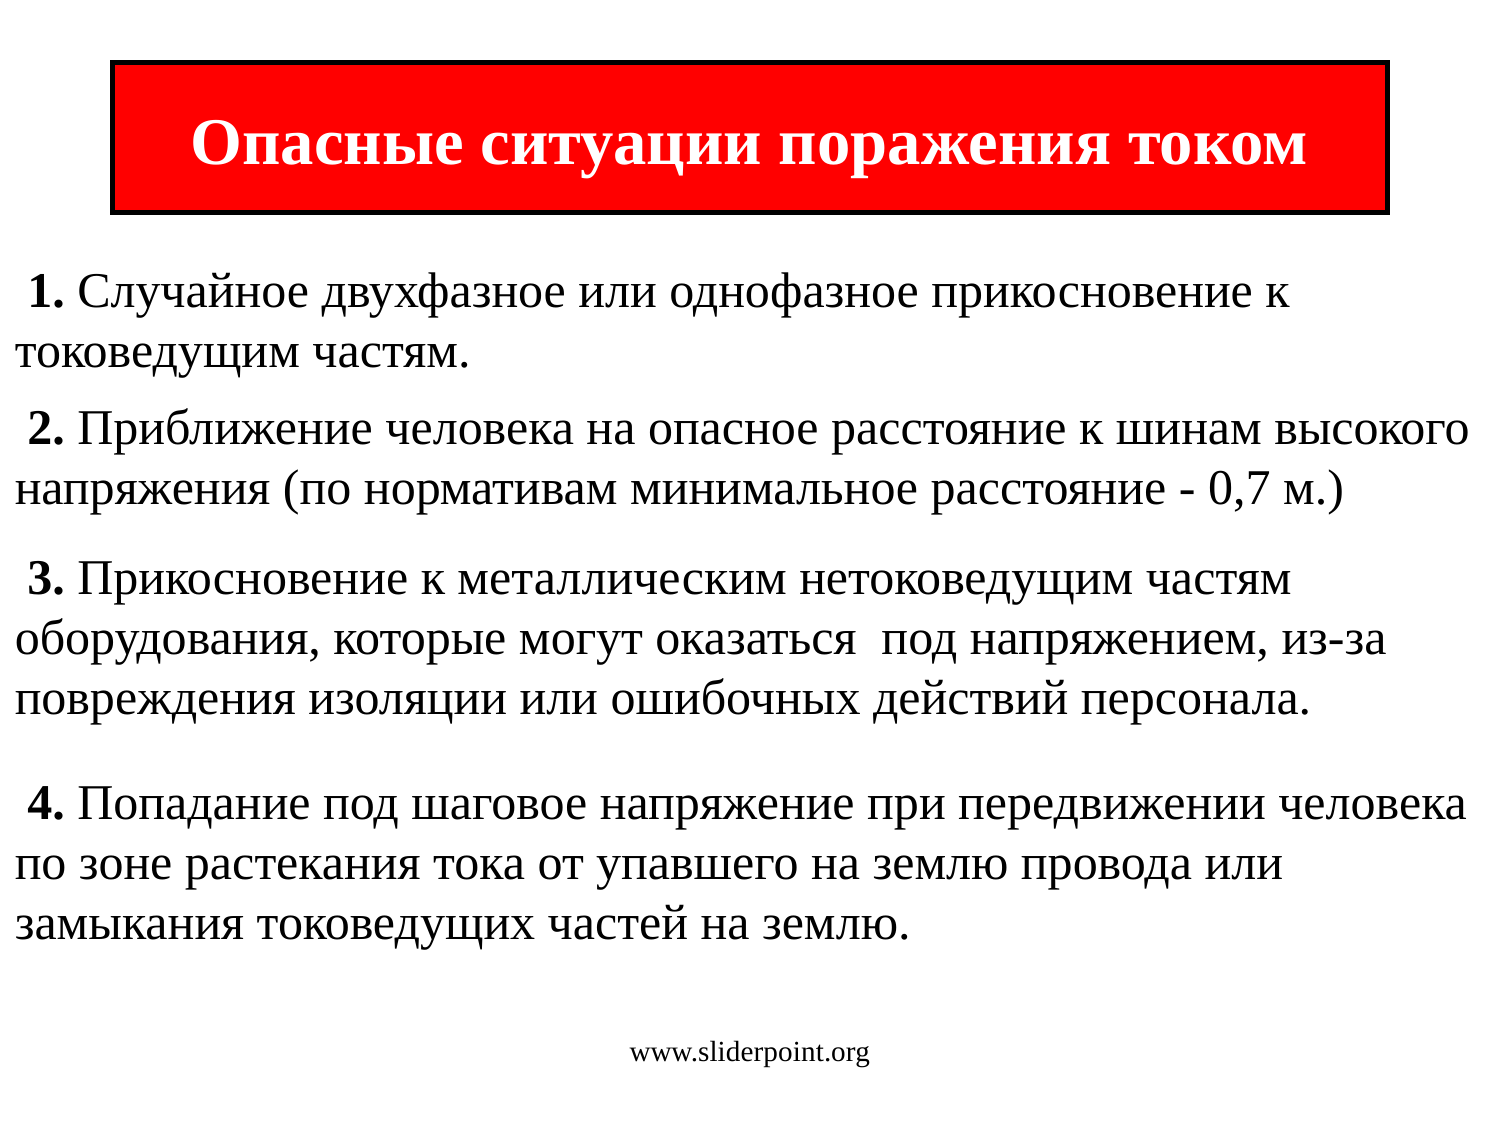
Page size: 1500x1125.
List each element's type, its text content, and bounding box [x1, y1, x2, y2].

text_box 2. Приближение человека на опасное расстояние к шинам высокого напряжения (по нормативам минимальное расстояние - 0,7 м.) [0, 387, 1500, 523]
footer www.sliderpoint.org [512, 1024, 988, 1101]
text_box 3. Прикосновение к металлическим нетоковедущим частям оборудования, которые могут оказаться под напряжением, из-за повреждения изоляции или ошибочных действий персонала. [0, 537, 1500, 733]
title Опасные ситуации поражения током [112, 62, 1388, 213]
text_box 4. Попадание под шаговое напряжение при передвижении человека по зоне растекания тока от упавшего на землю провода или замыкания токоведущих частей на землю. [0, 762, 1500, 958]
text_box 1. Случайное двухфазное или однофазное прикосновение к токоведущим частям. [0, 249, 1500, 385]
